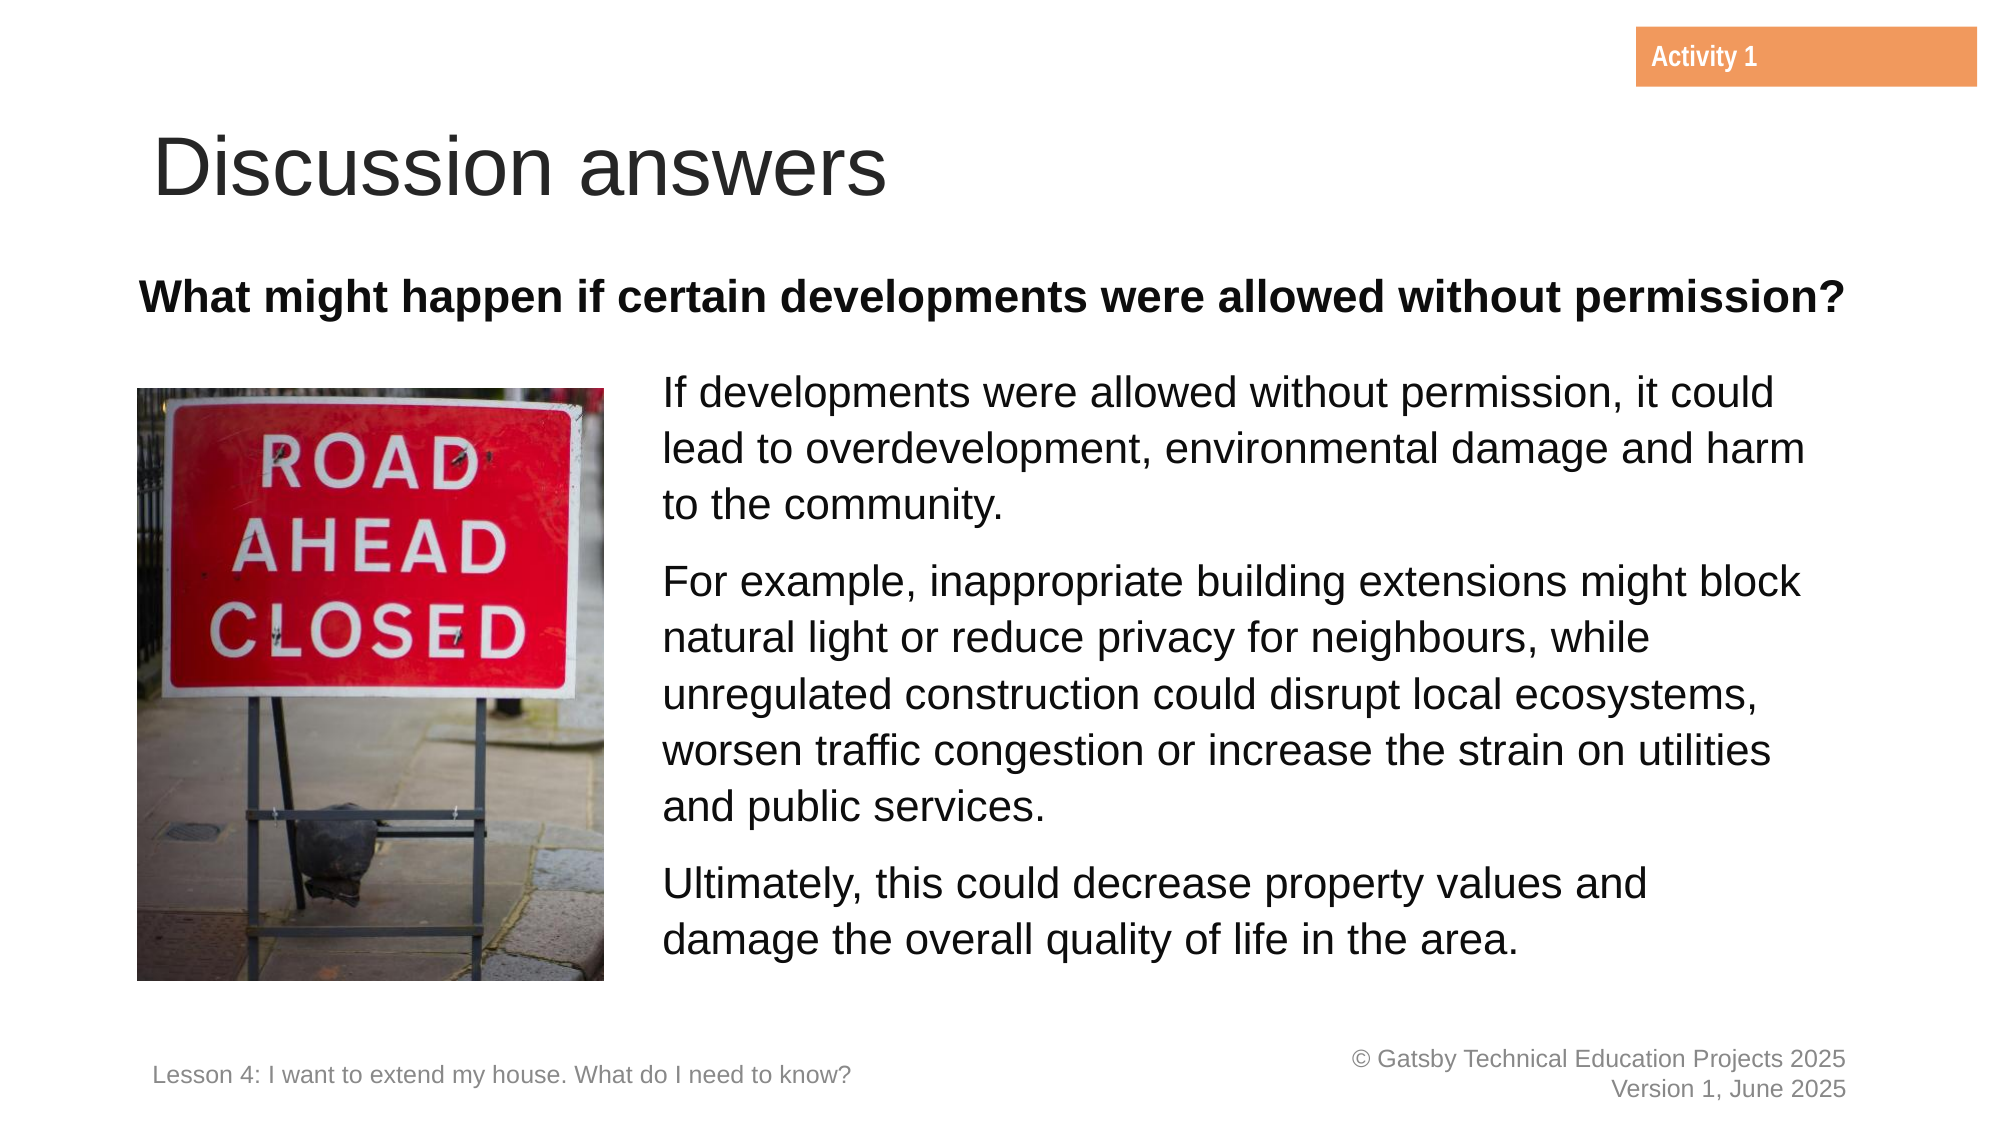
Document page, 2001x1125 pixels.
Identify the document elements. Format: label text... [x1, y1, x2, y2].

picture [137, 388, 604, 981]
list Activity 1 [1636, 26, 1978, 87]
list What might happen if certain developments were allowed without permission? [109, 233, 1978, 366]
text_box If developments were allowed without permission, it could lead to overdevelopment, environmental damage and harm to the community. For example, inappropriate building extensions might block natural light or reduce privacy for neighbours, while unregulated construction could disrupt local ecosystems, worsen traffic congestion or increase the strain on utilities and public services. Ultimately, this could decrease property values and damage the overall quality of life in the area. [632, 330, 1842, 1003]
title Discussion answers [137, 59, 1863, 278]
list Lesson 4: I want to extend my house. What do I need to know? [137, 1042, 954, 1103]
